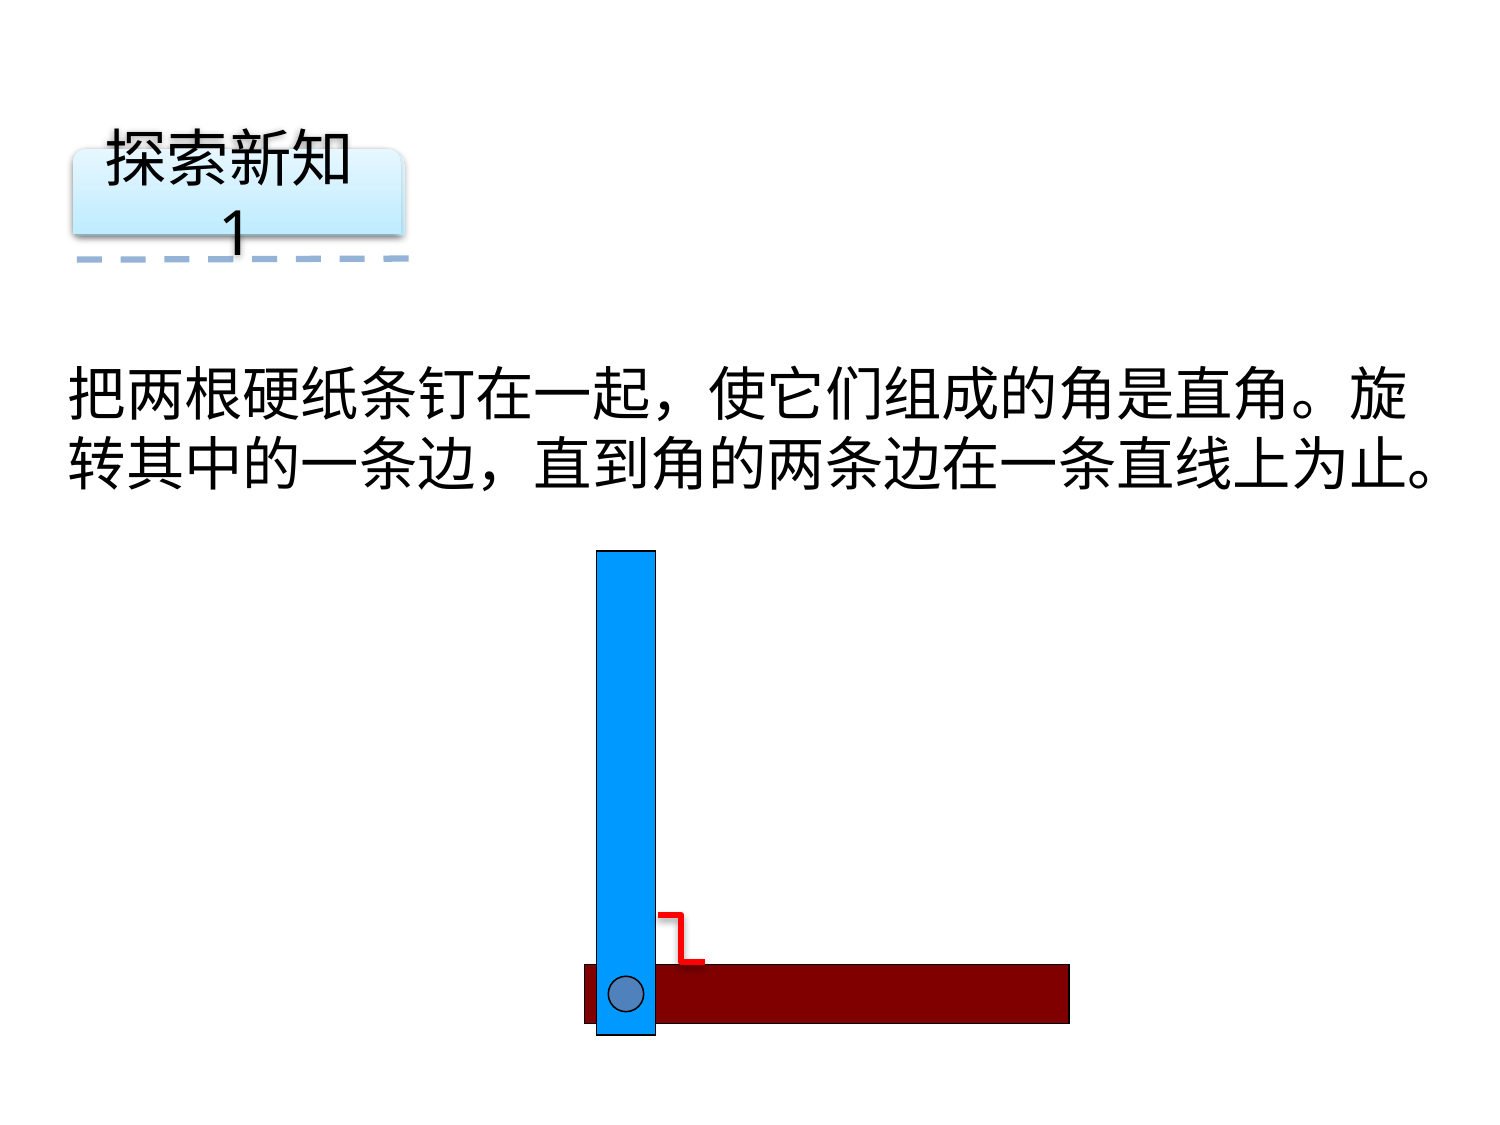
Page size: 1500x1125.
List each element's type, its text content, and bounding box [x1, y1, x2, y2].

text_box 把两根硬纸条钉在一起，使它们组成的角是直角。旋转其中的一条边，直到角的两条边在一条直线上为止。 [53, 349, 1477, 505]
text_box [182, 963, 1070, 1024]
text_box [657, 914, 705, 963]
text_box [76, 150, 417, 260]
